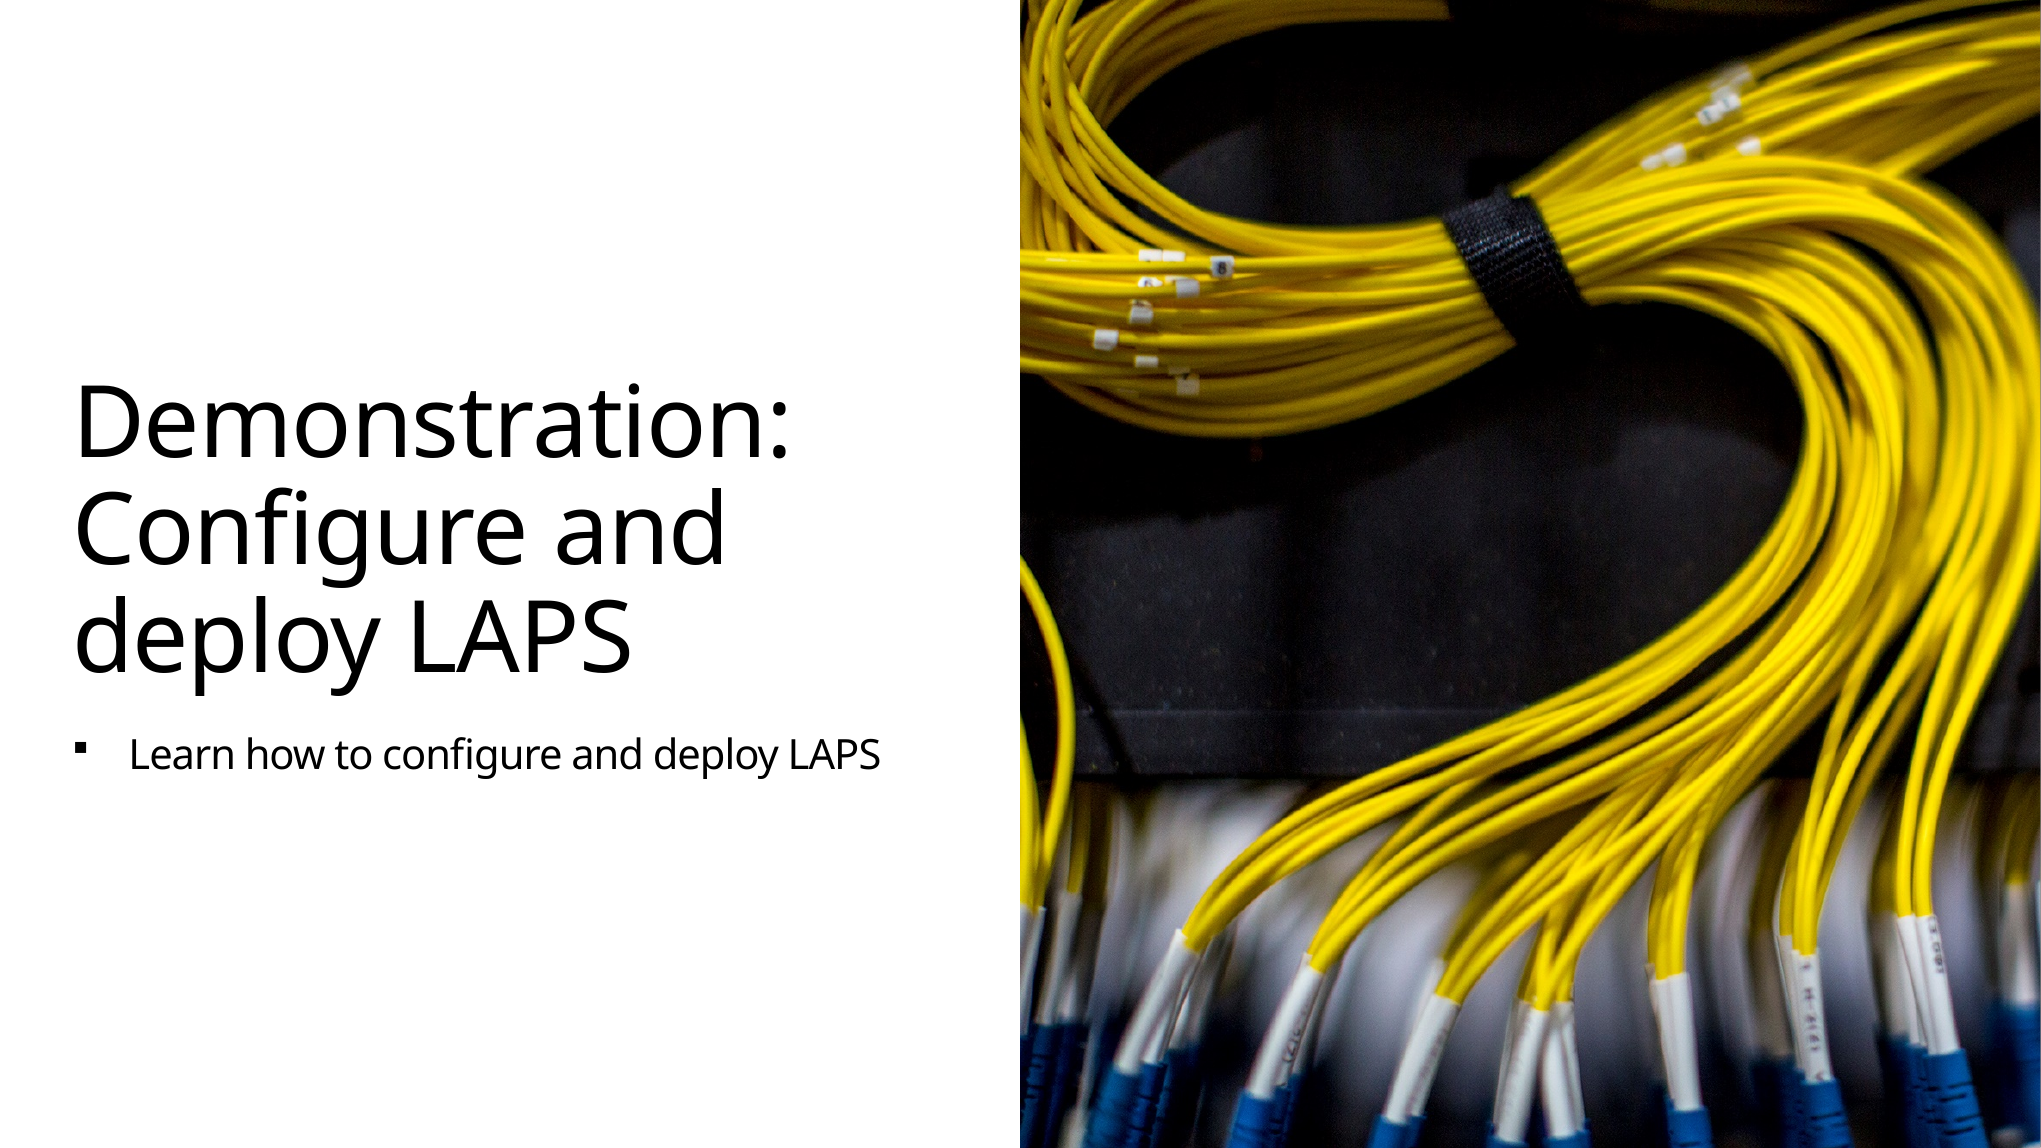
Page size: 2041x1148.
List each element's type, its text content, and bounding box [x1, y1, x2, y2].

subtitle Learn how to configure and deploy LAPS [71, 727, 981, 1005]
picture [1020, 0, 2041, 1148]
title Demonstration: Configure and deploy LAPS [71, 424, 981, 725]
